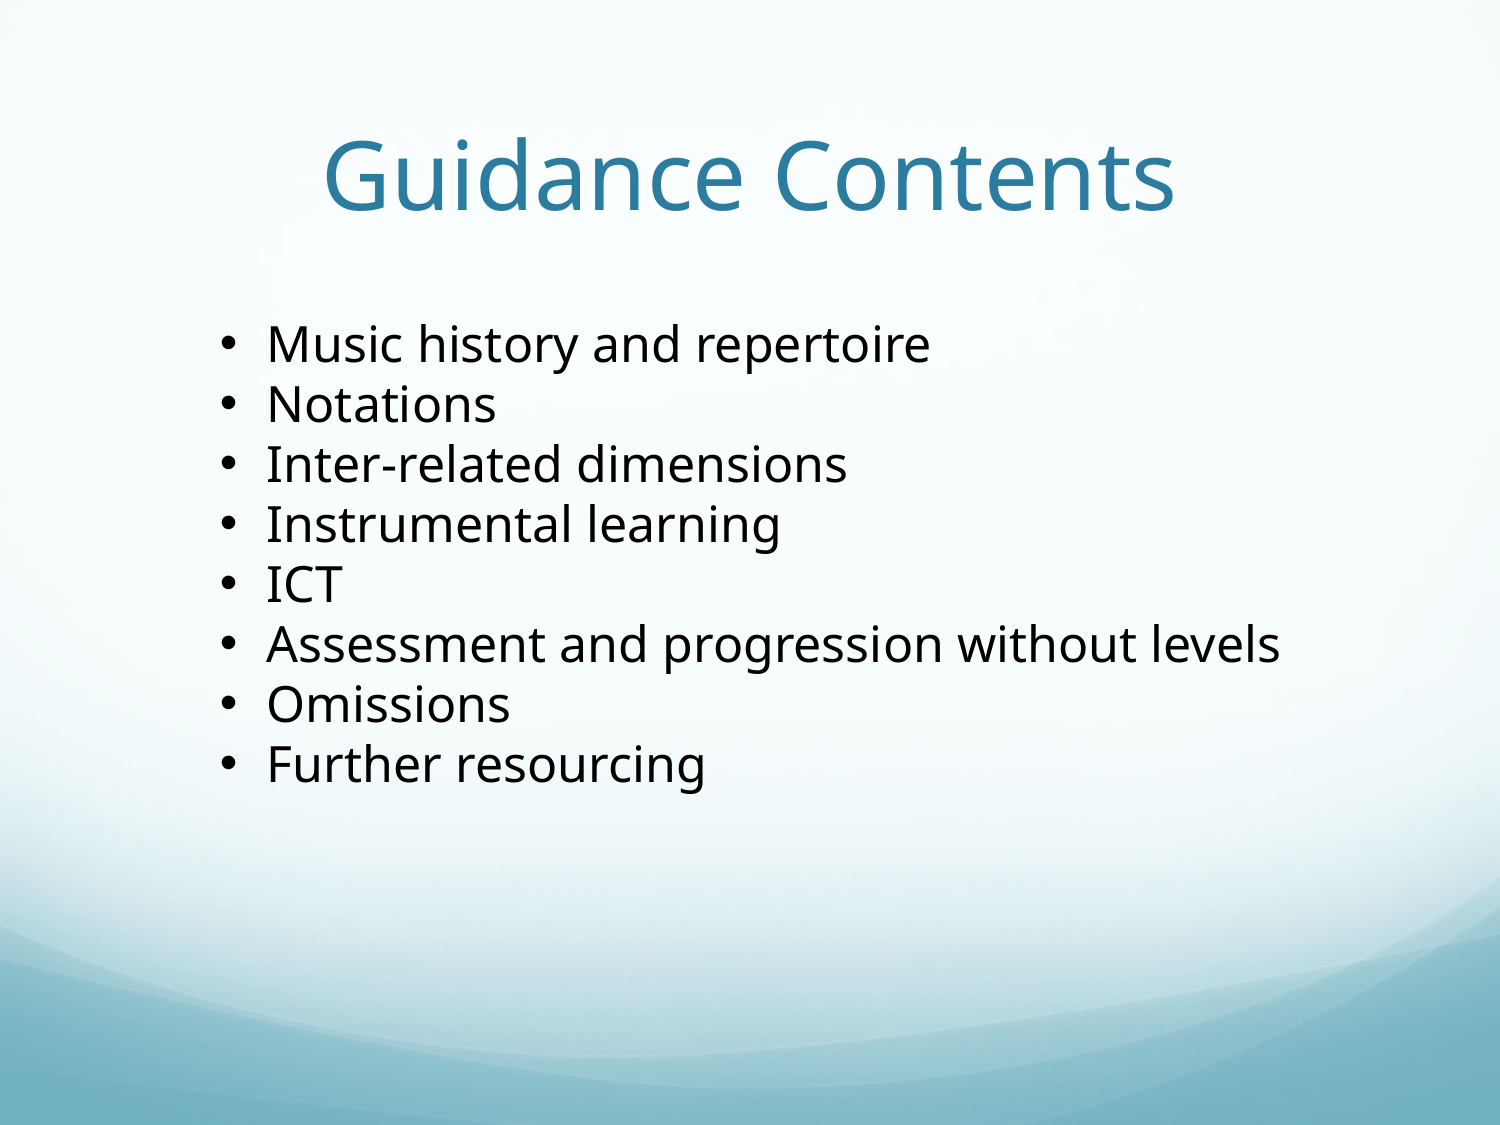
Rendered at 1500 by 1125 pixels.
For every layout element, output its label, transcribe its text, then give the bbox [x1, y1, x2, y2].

text_box Music history and repertoire Notations Inter-related dimensions Instrumental learning ICT Assessment and progression without levels Omissions Further resourcing [205, 304, 1356, 800]
title Guidance Contents [90, 17, 1410, 237]
